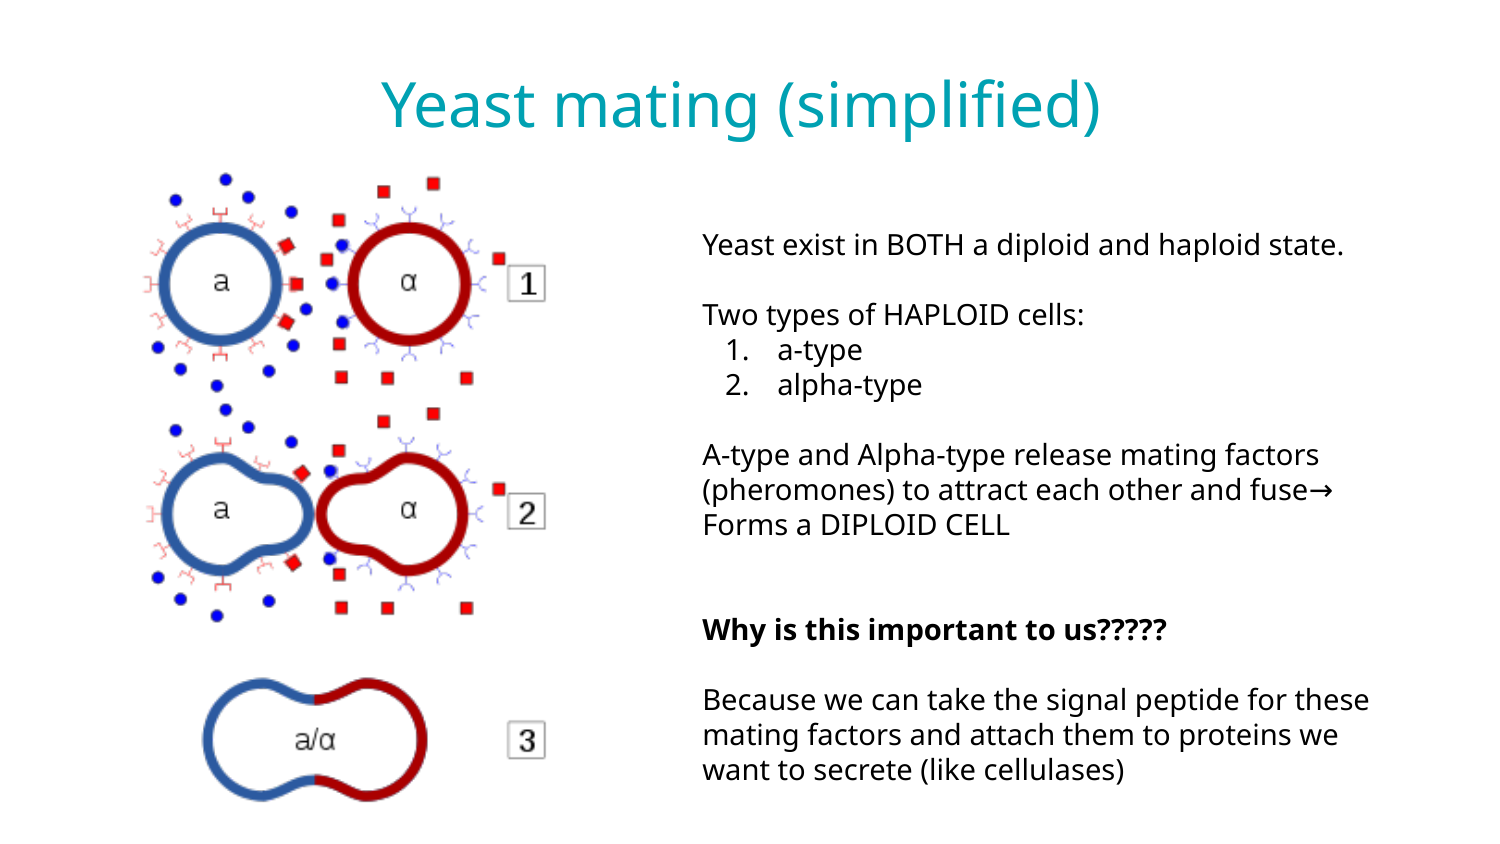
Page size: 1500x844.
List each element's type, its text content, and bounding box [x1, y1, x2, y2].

picture [140, 171, 548, 804]
text_box Yeast mating (simplified) [51, 50, 1449, 145]
text_box Yeast exist in BOTH a diploid and haploid state. Two types of HAPLOID cells: a-type alpha-type A-type and Alpha-type release mating factors (pheromones) to attract each other and fuse→ Forms a DIPLOID CELL Why is this important to us????? Because we can take the signal peptide for these mating factors and attach them to proteins we want to secrete (like cellulases) [687, 211, 1390, 804]
